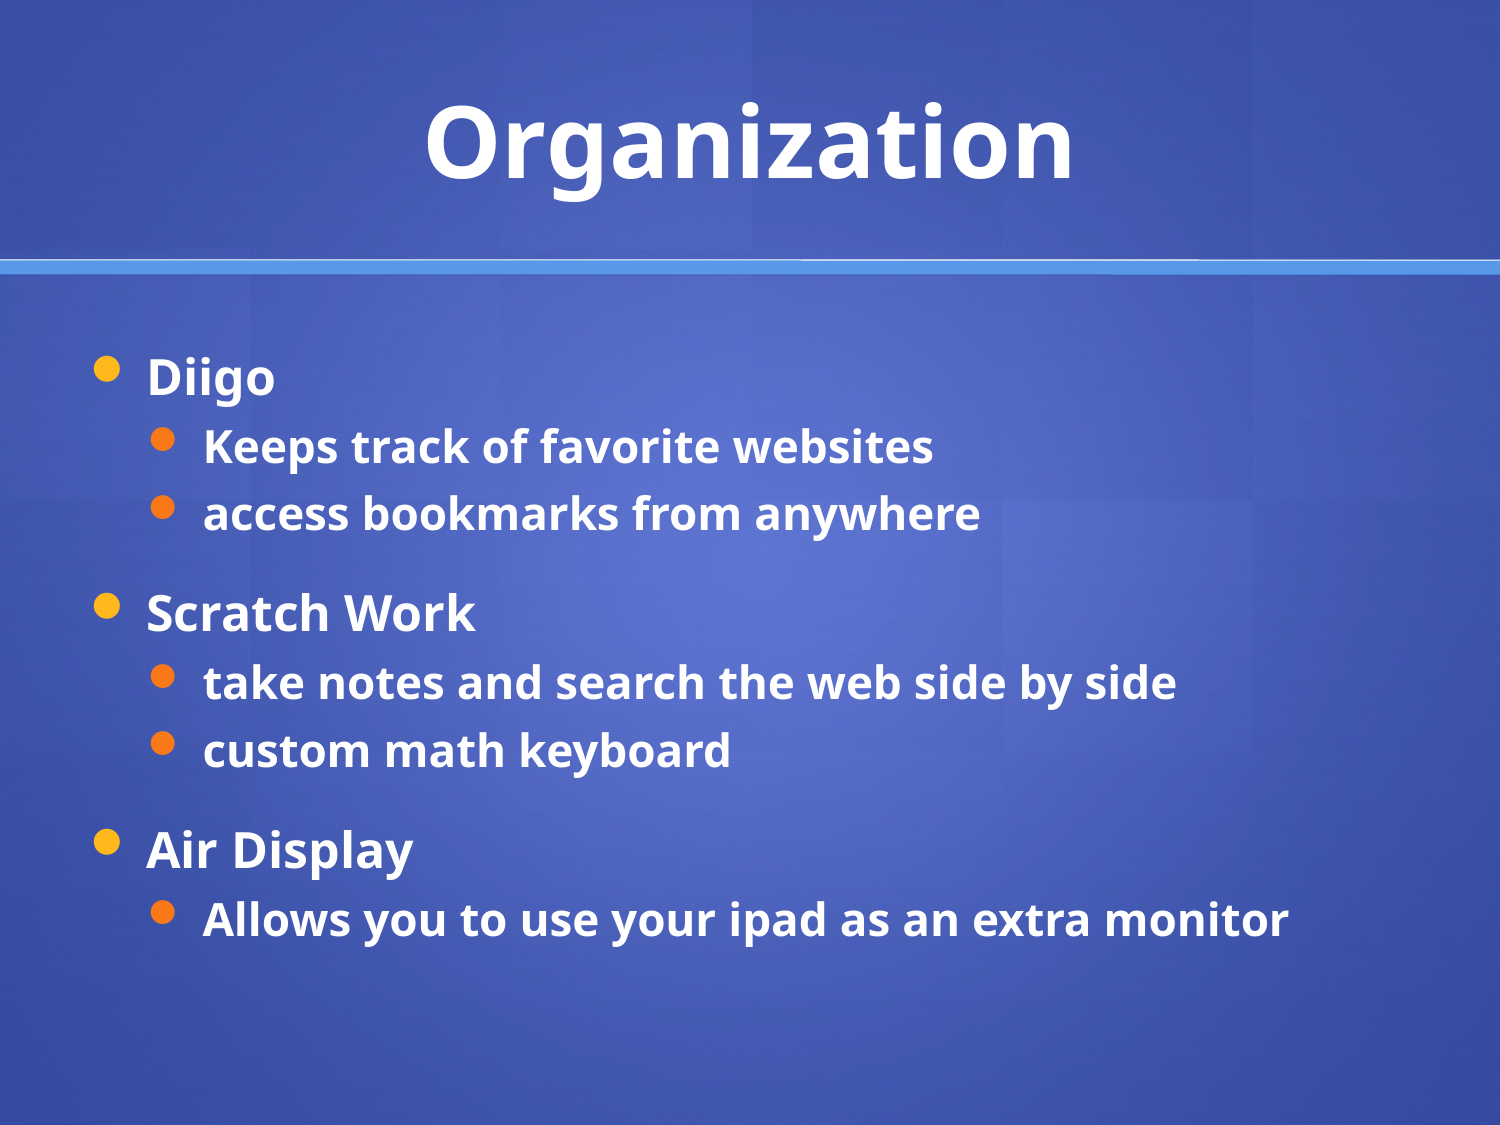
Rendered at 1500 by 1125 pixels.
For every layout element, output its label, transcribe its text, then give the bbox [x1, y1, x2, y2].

title Organization [75, 45, 1425, 233]
list Diigo Keeps track of favorite websites access bookmarks from anywhere Scratch Work take notes and search the web side by side custom math keyboard Air Display Allows you to use your ipad as an extra monitor [75, 337, 1425, 988]
